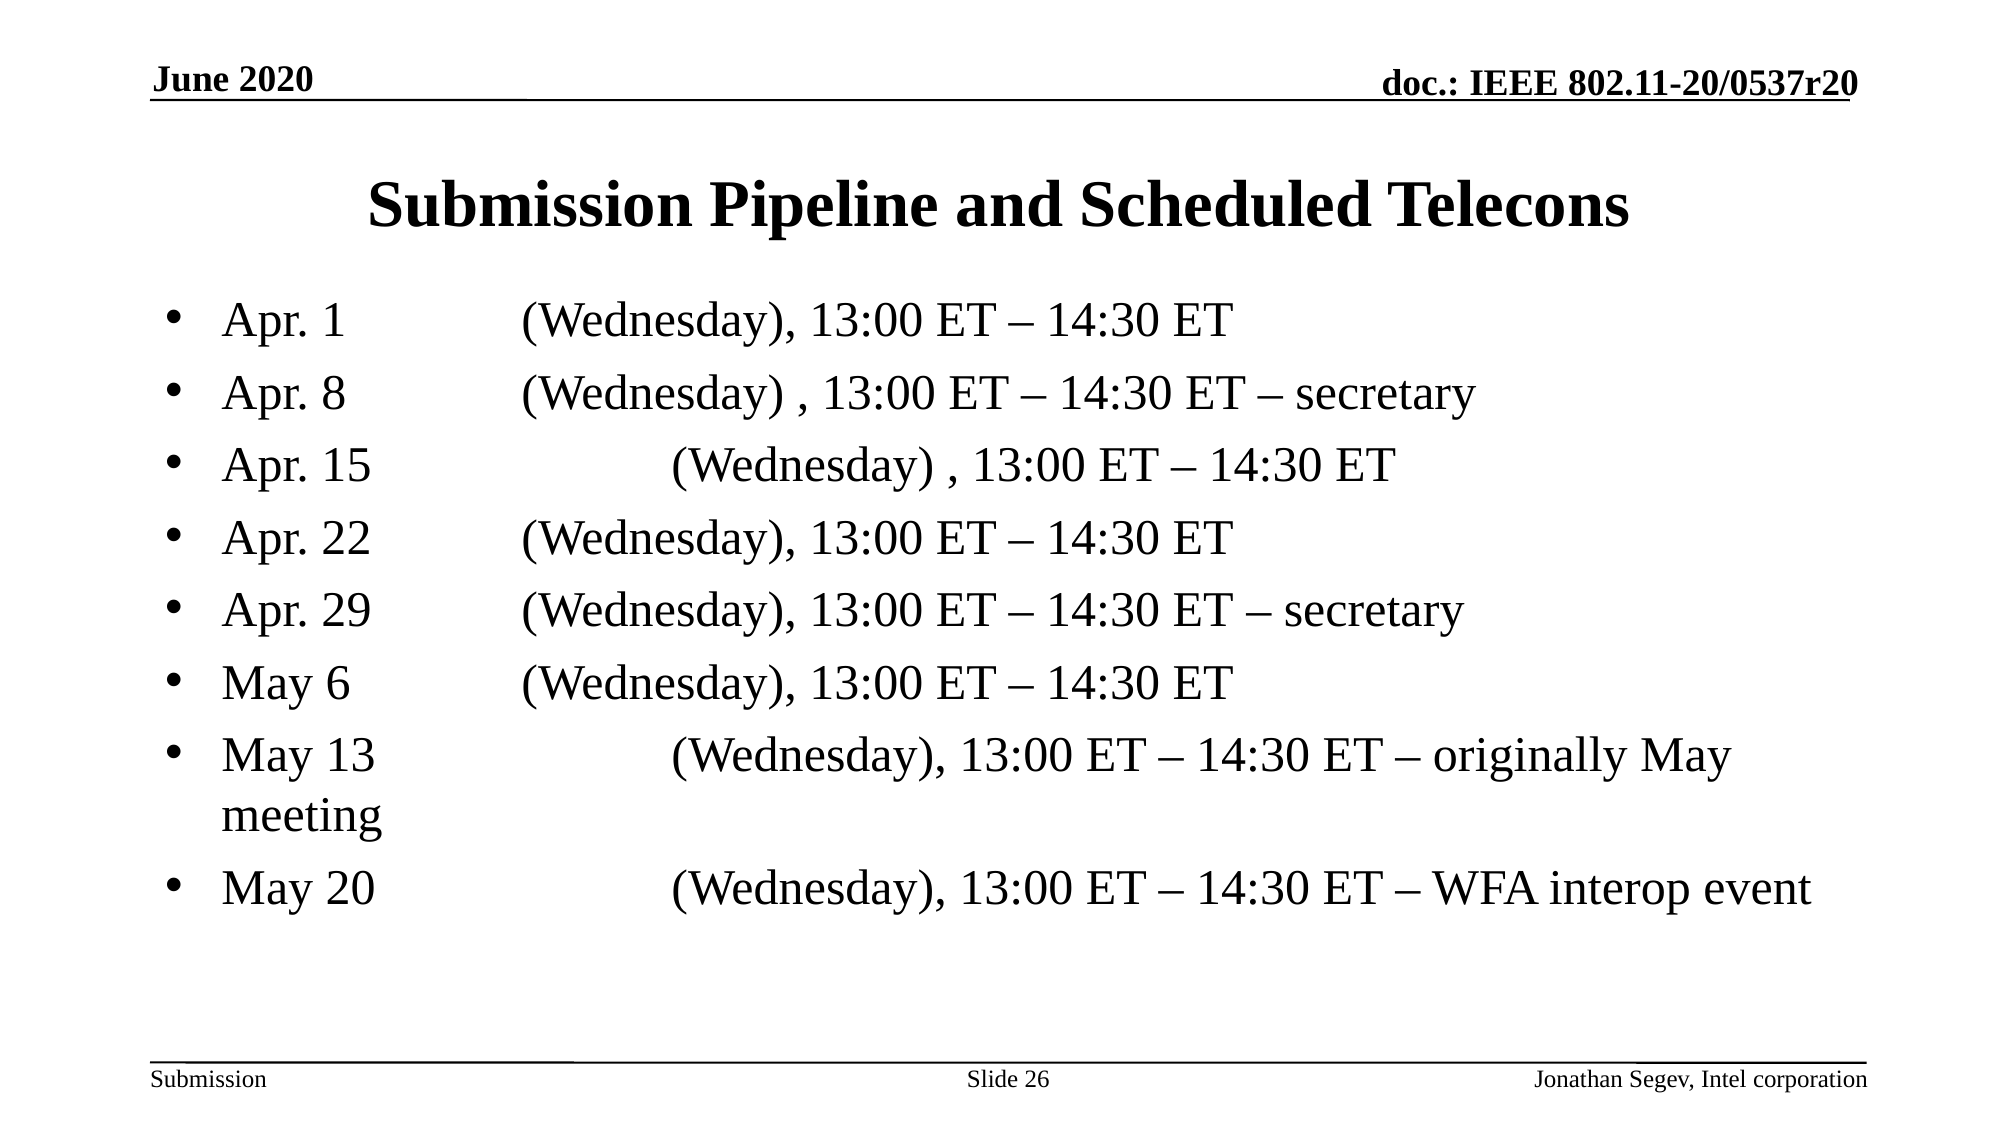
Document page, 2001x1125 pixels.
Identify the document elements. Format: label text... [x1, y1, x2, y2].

slide_number Slide 26 [950, 1061, 1067, 1123]
list Apr. 1 (Wednesday), 13:00 ET – 14:30 ET Apr. 8 (Wednesday) , 13:00 ET – 14:30 ET – secretary Apr. 15 (Wednesday) , 13:00 ET – 14:30 ET Apr. 22 (Wednesday), 13:00 ET – 14:30 ET Apr. 29 (Wednesday), 13:00 ET – 14:30 ET – secretary May 6 (Wednesday), 13:00 ET – 14:30 ET May 13 (Wednesday), 13:00 ET – 14:30 ET – originally May meeting May 20 (Wednesday), 13:00 ET – 14:30 ET – WFA interop event [149, 278, 1850, 670]
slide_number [152, 54, 563, 100]
title Submission Pipeline and Scheduled Telecons [149, 112, 1850, 278]
footer Jonathan Segev, Intel corporation [1171, 1061, 1869, 1093]
